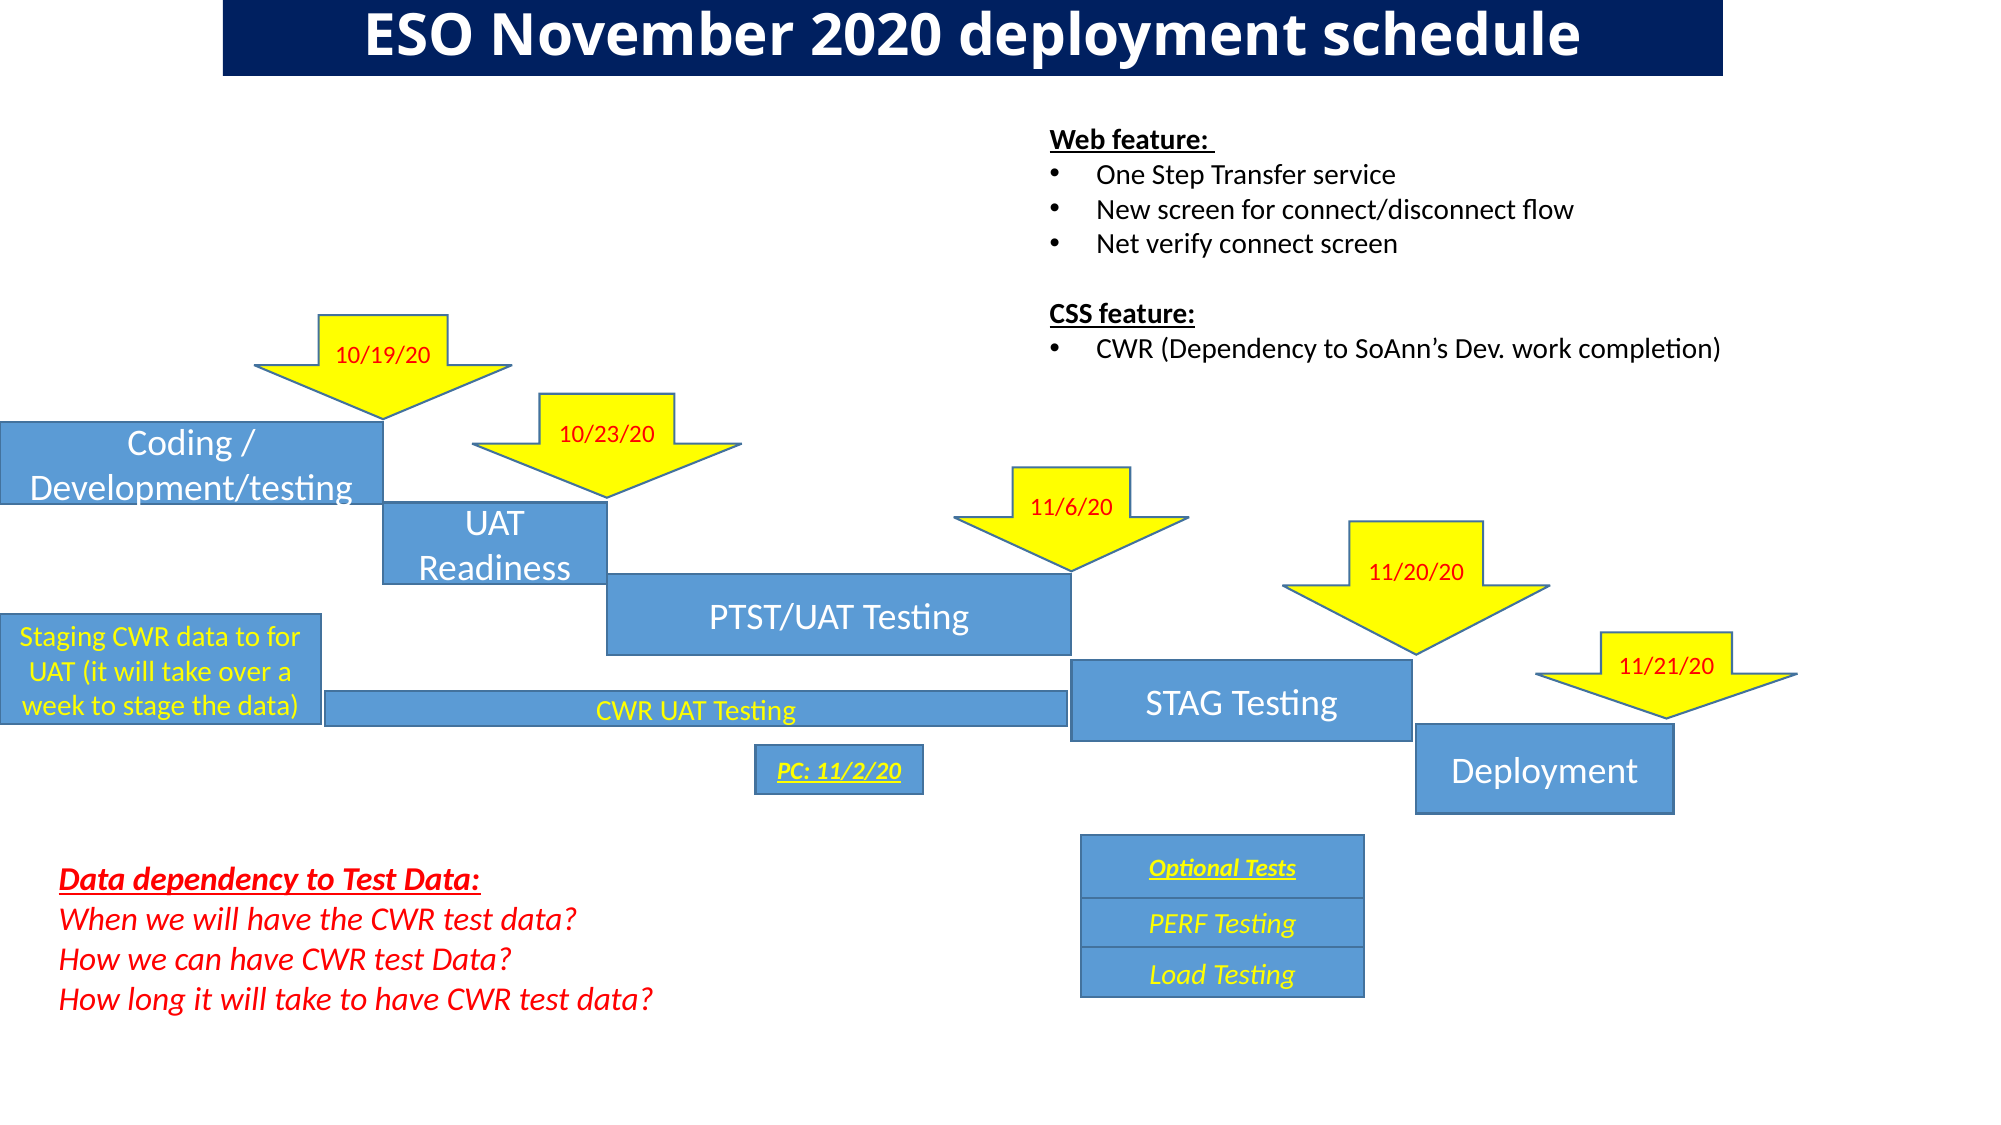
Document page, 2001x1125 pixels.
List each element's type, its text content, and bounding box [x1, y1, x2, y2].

text_box Load Testing [1080, 946, 1365, 998]
text_box Optional Tests [1080, 834, 1365, 899]
text_box 11/20/20 [1281, 520, 1551, 656]
text_box 11/21/20 [1535, 631, 1798, 720]
title ESO November 2020 deployment schedule [222, 0, 1723, 76]
text_box Deployment [1415, 723, 1675, 815]
text_box CWR UAT Testing [324, 690, 1068, 727]
text_box Data dependency to Test Data: When we will have the CWR test data? How we can have CWR test Data? How long it will take to have CWR test data? [43, 850, 884, 1025]
text_box Staging CWR data to for UAT (it will take over a week to stage the data) [0, 613, 322, 725]
text_box Web feature: One Step Transfer service New screen for connect/disconnect flow Net verify connect screen CSS feature: CWR (Dependency to SoAnn’s Dev. work completion) [1034, 112, 1994, 463]
text_box PC: 11/2/20 [754, 744, 924, 795]
text_box PTST/UAT Testing [606, 573, 1072, 656]
text_box 10/19/20 [253, 314, 513, 421]
text_box Coding / Development/testing [0, 421, 384, 505]
text_box UAT Readiness [382, 501, 608, 585]
text_box PERF Testing [1080, 899, 1365, 946]
text_box 10/23/20 [471, 392, 743, 499]
text_box STAG Testing [1070, 659, 1413, 742]
text_box 11/6/20 [953, 466, 1190, 573]
